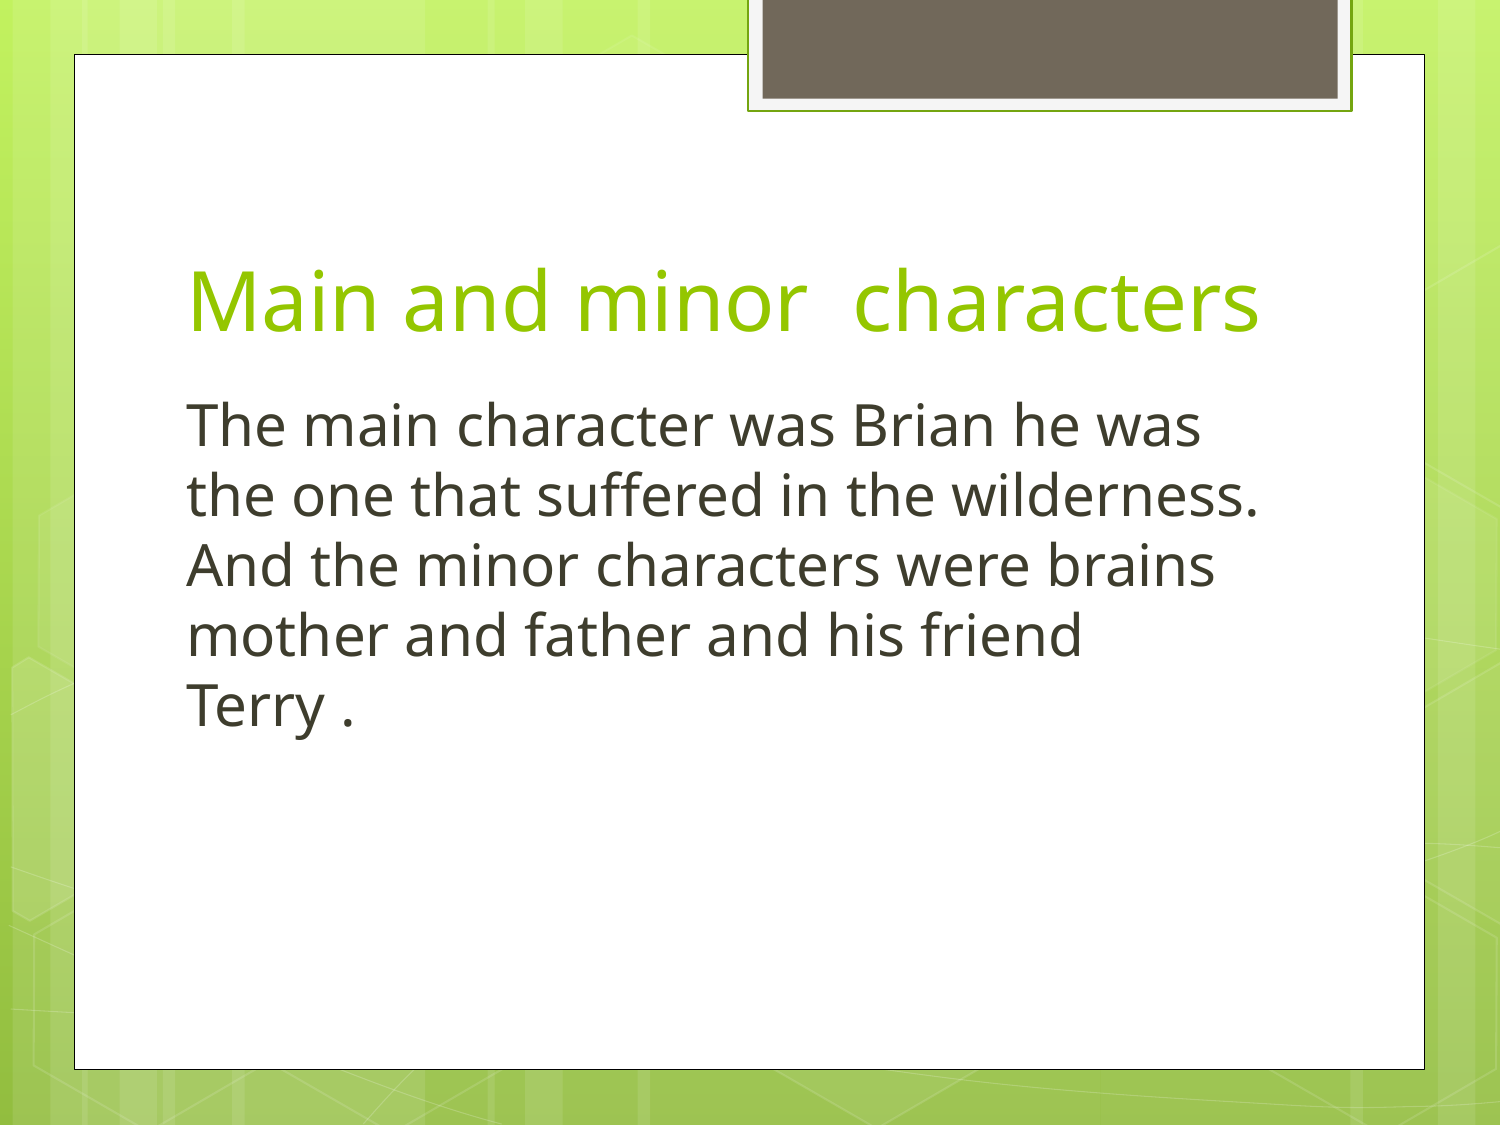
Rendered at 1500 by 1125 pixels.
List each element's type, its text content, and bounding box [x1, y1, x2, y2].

title Main and minor characters [171, 168, 1324, 357]
list The main character was Brian he was the one that suffered in the wilderness. And the minor characters were brains mother and father and his friend Terry . [171, 381, 1283, 957]
